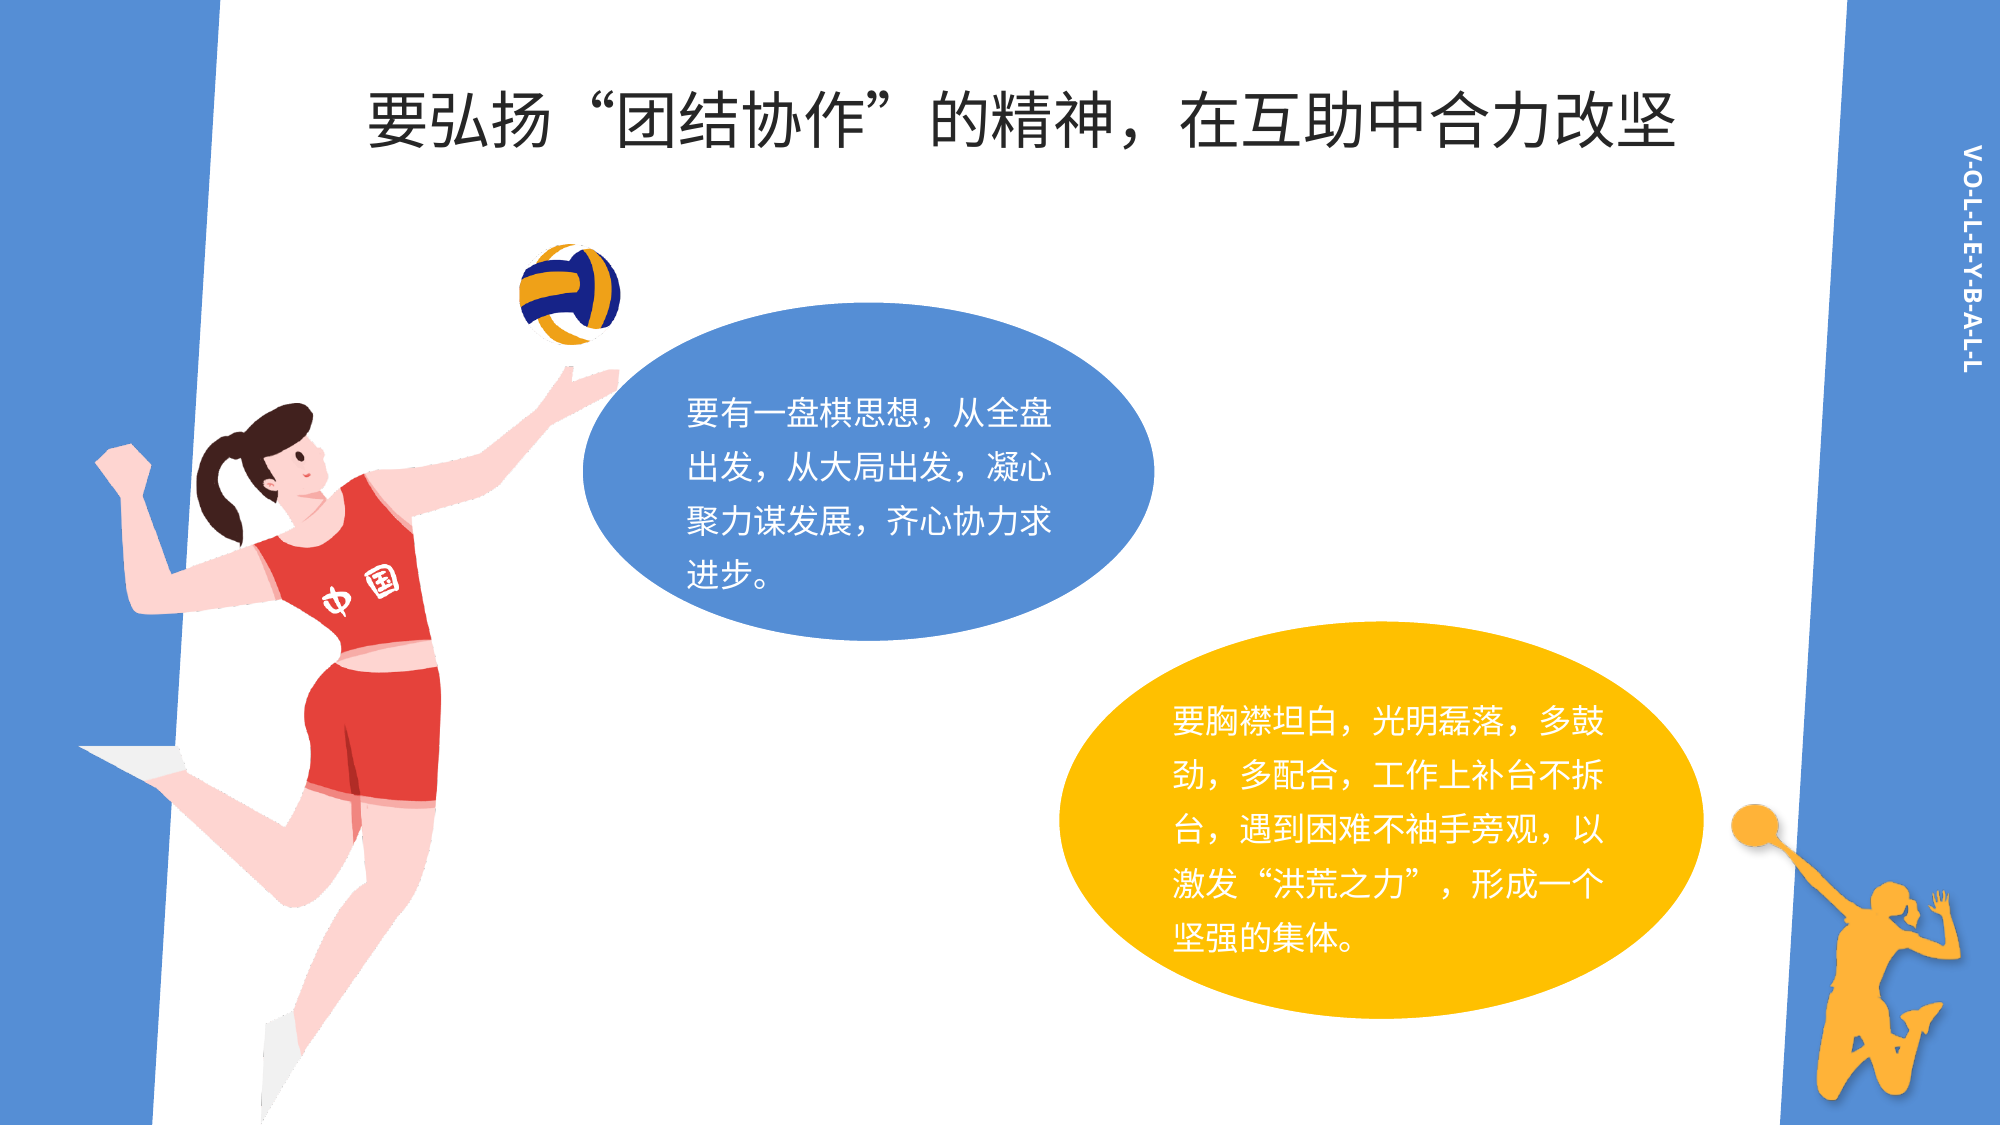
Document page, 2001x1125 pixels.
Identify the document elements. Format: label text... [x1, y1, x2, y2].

picture [0, 194, 814, 1125]
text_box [819, 300, 1157, 644]
picture [1696, 758, 2000, 1125]
text_box 要弘扬“团结协作”的精神，在互助中合力改坚 [294, 72, 1706, 164]
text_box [1056, 619, 1707, 1022]
